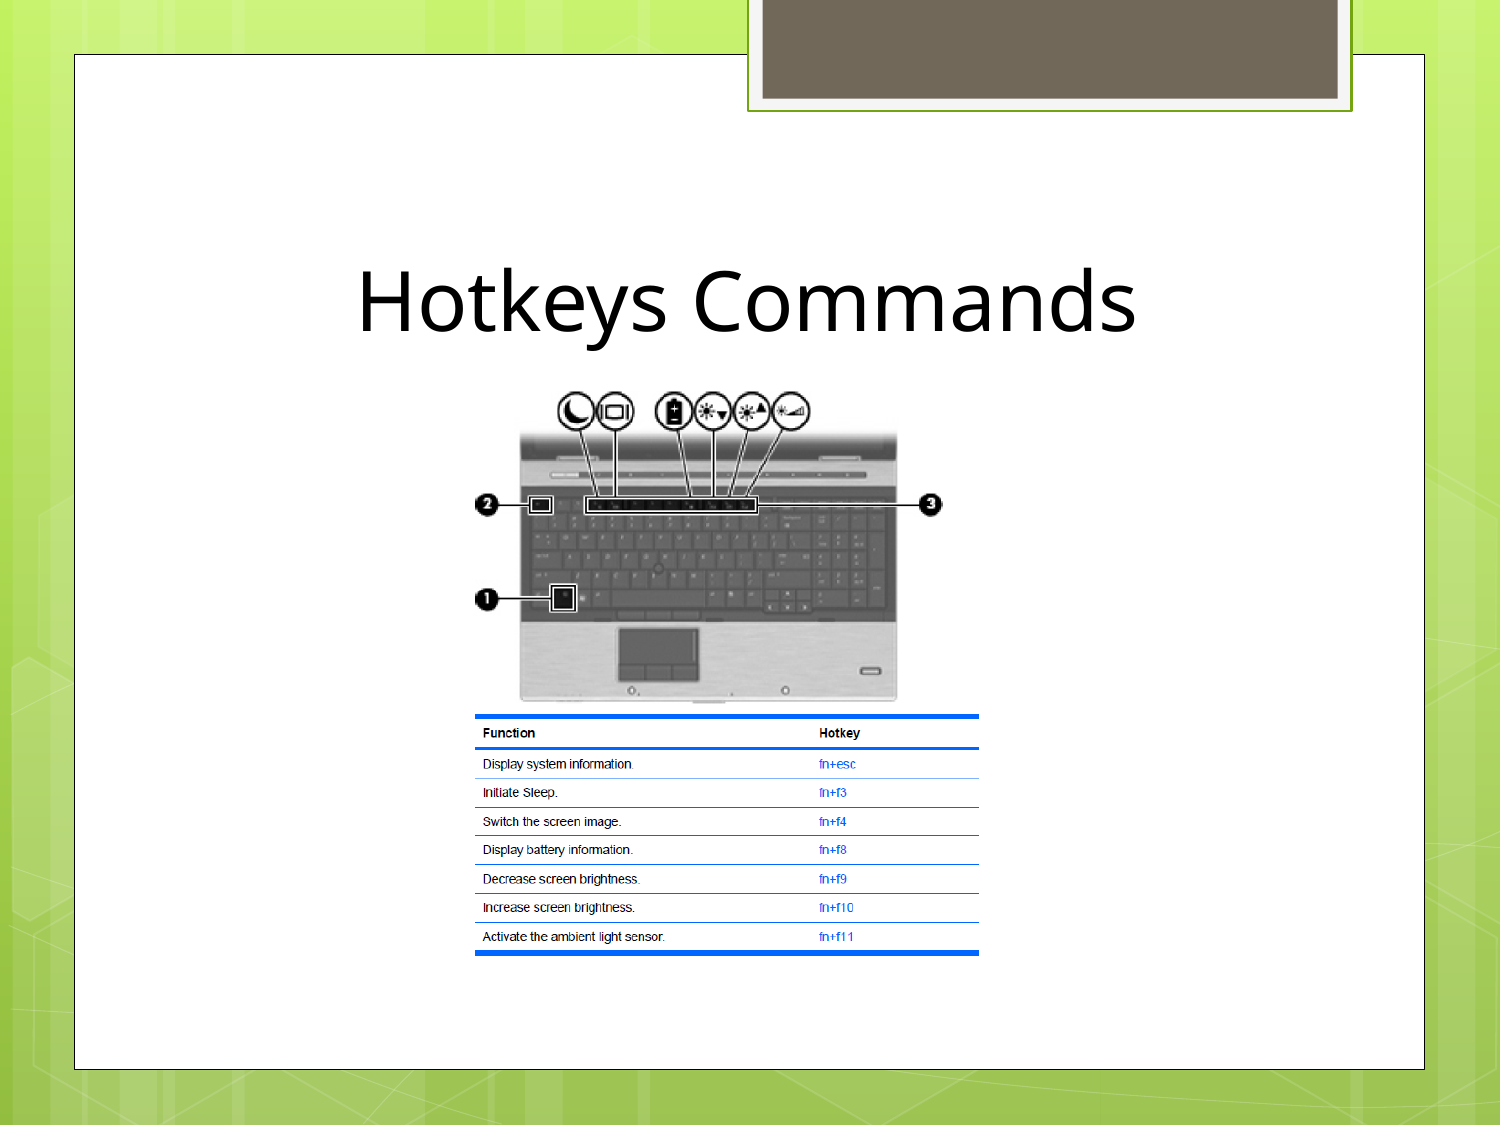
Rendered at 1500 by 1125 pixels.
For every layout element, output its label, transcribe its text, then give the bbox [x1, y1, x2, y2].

title Hotkeys Commands [171, 168, 1324, 357]
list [474, 380, 979, 957]
